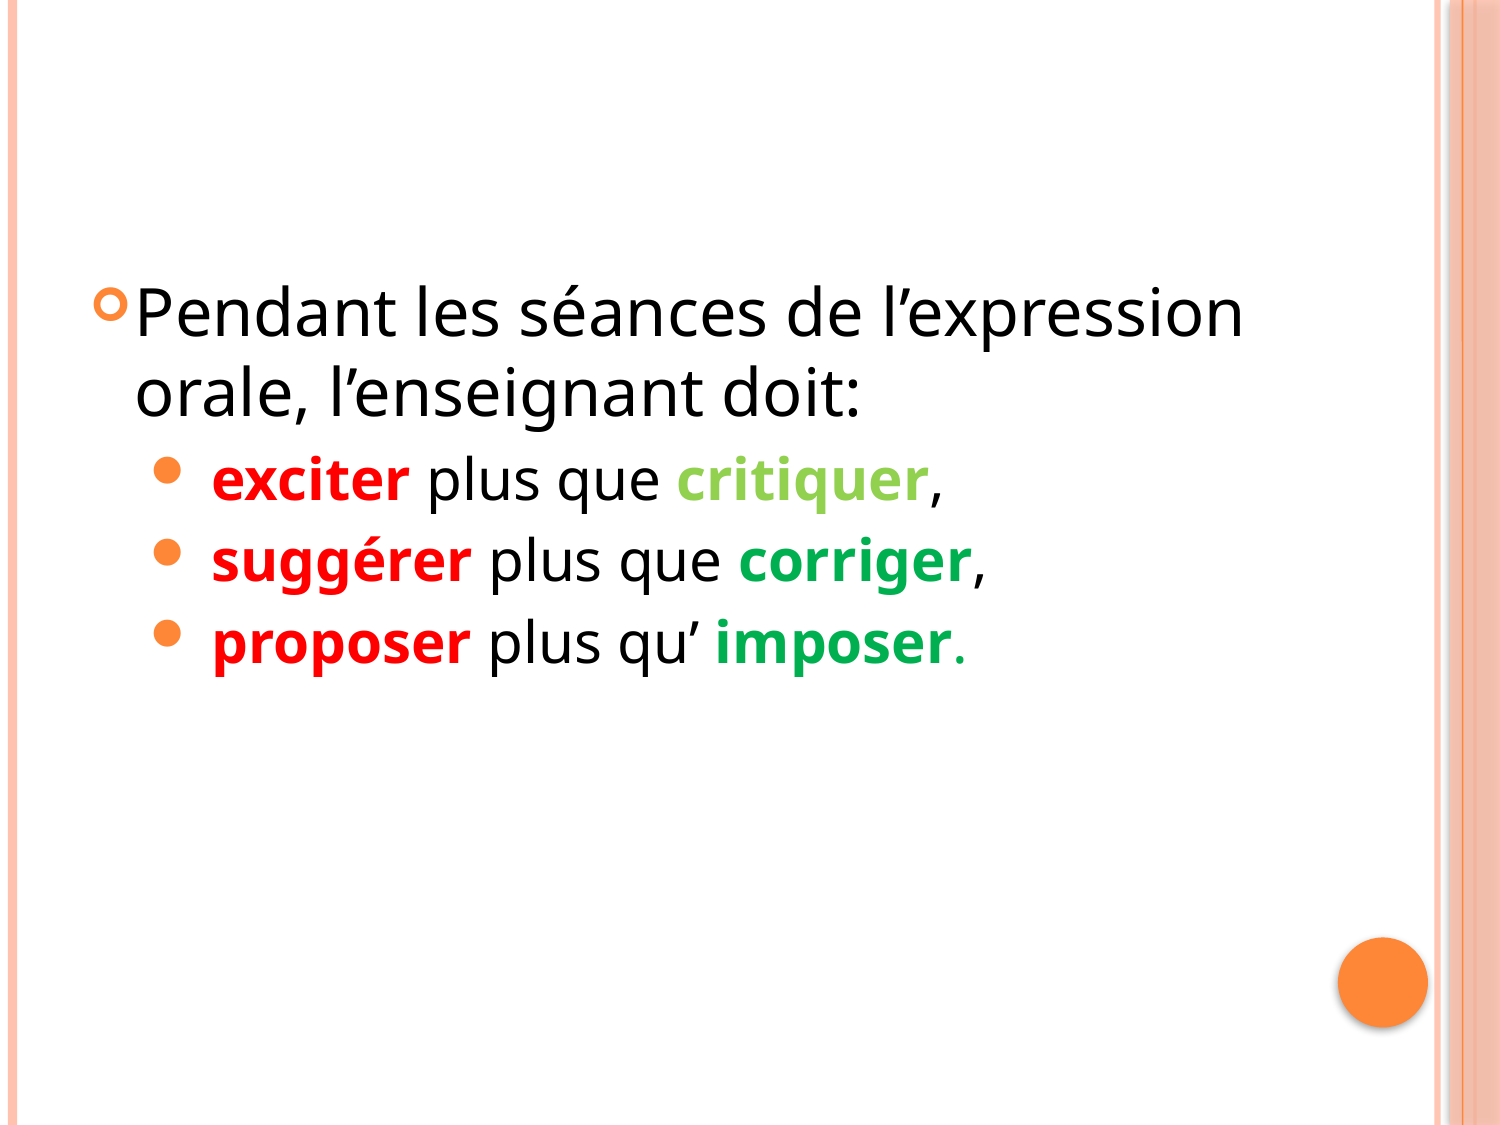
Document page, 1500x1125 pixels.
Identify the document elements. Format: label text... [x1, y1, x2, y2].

list Pendant les séances de l’expression orale, l’enseignant doit: exciter plus que critiquer, suggérer plus que corriger, proposer plus qu’ imposer. [75, 262, 1300, 1062]
